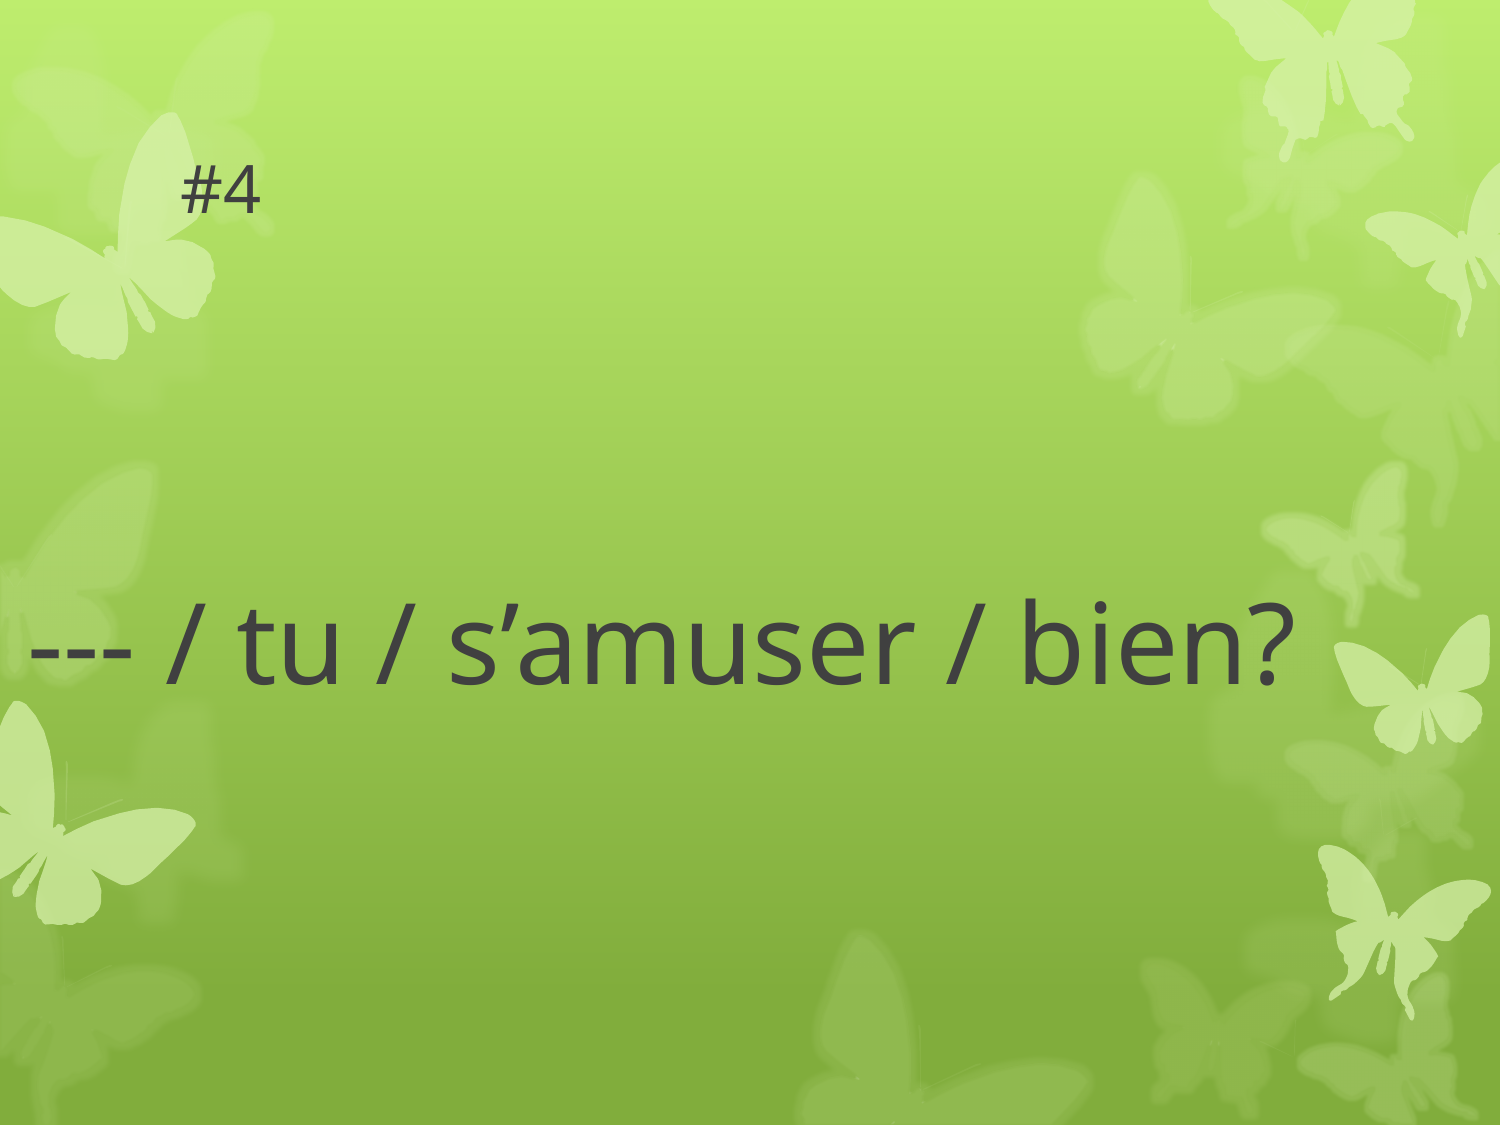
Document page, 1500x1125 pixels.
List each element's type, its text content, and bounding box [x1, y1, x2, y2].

list --- / tu / s’amuser / bien? [0, 242, 1325, 1038]
title #4 [165, 110, 1335, 263]
